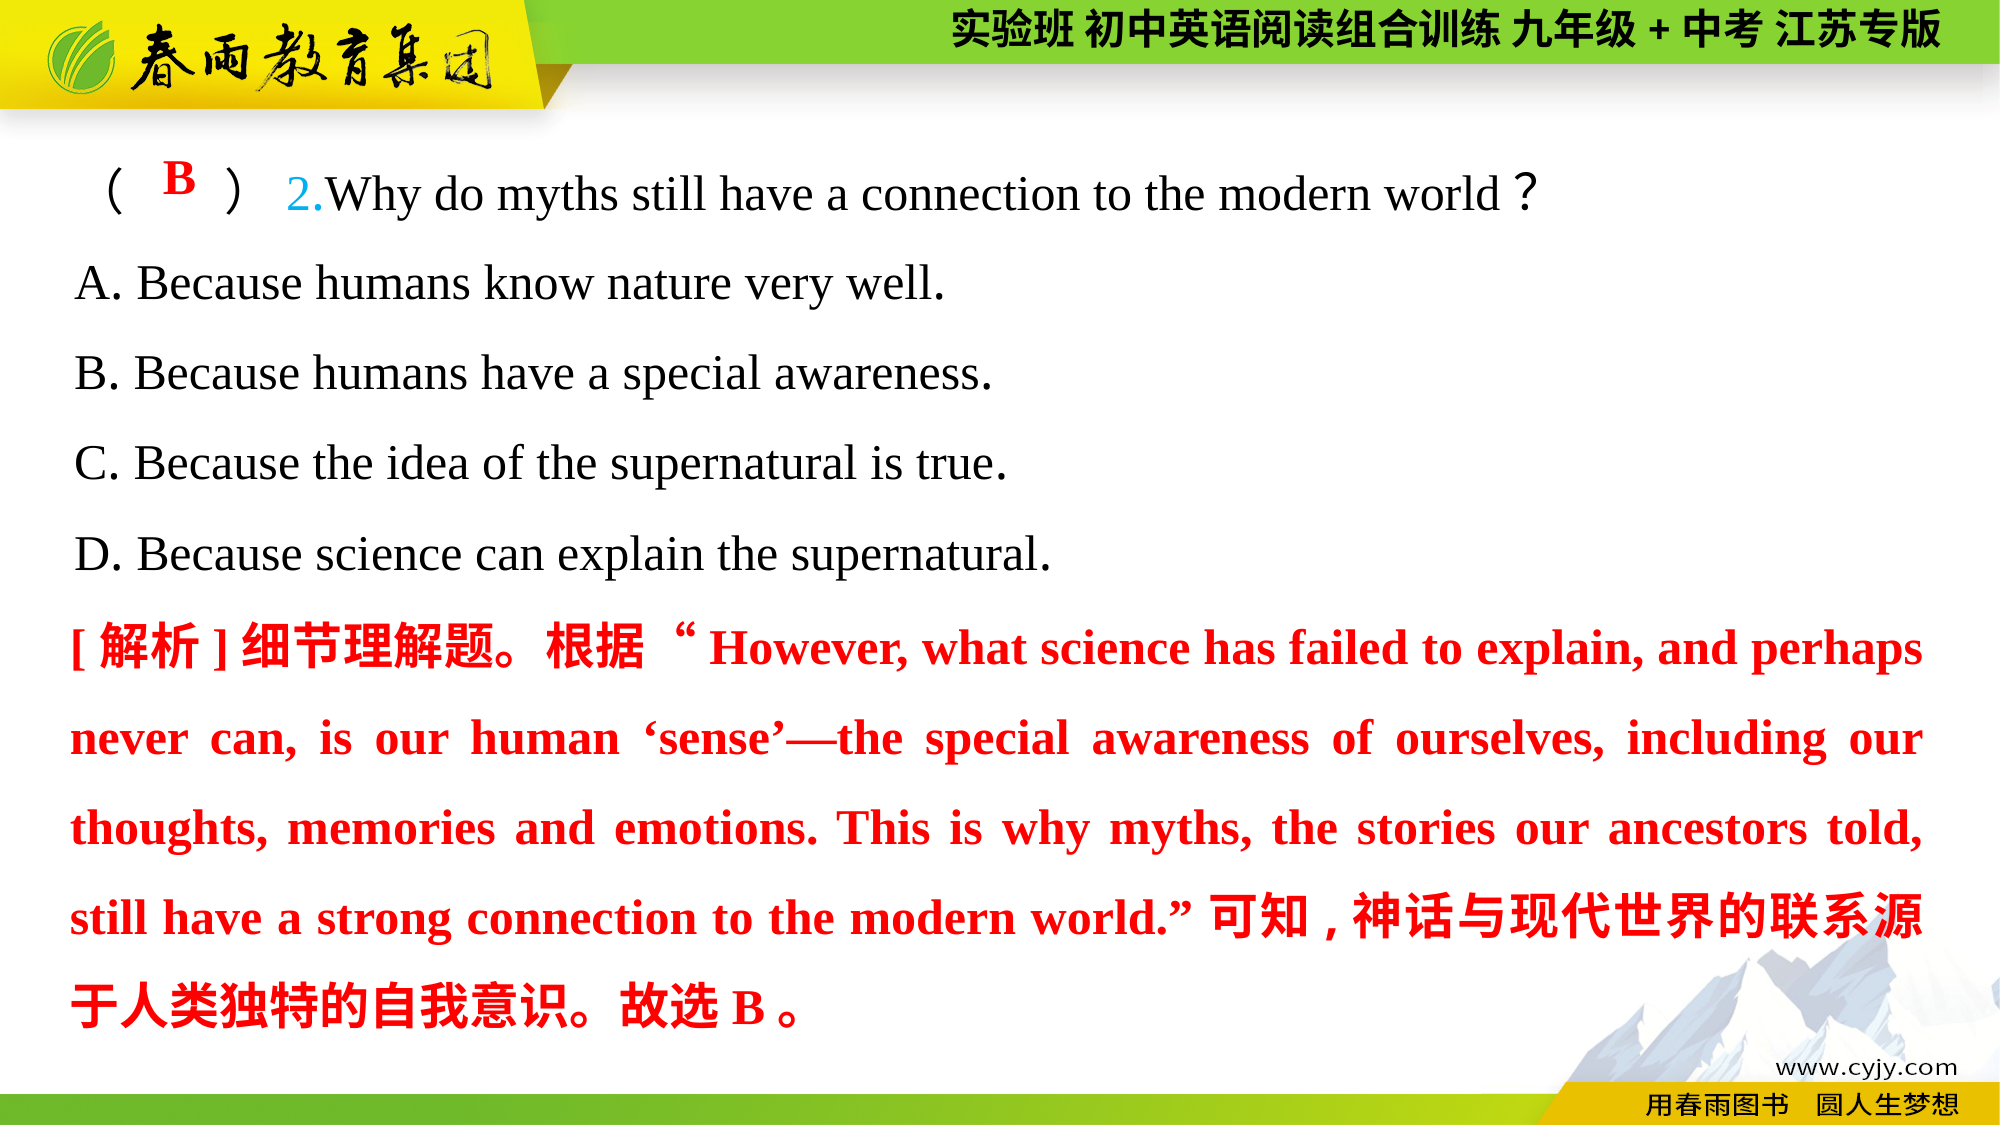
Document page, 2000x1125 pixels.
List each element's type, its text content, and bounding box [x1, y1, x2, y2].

picture [0, 0, 2000, 1125]
list （ ）2.Why do myths still have a connection to the modern world？ A. Because humans know nature very well. B. Because humans have a special awareness. C. Because the idea of the supernatural is true. D. Because science can explain the supernatural. [59, 122, 1944, 581]
text_box B [148, 137, 212, 213]
text_box [解析]细节理解题。根据“However, what science has failed to explain, and perhaps never can, is our human ‘sense’—the special awareness of ourselves, including our thoughts, memories and emotions. This is why myths, the stories our ancestors told, still have a strong connection to the modern world.”可知,神话与现代世界的联系源于人类独特的自我意识。故选B。 [54, 576, 1939, 1042]
